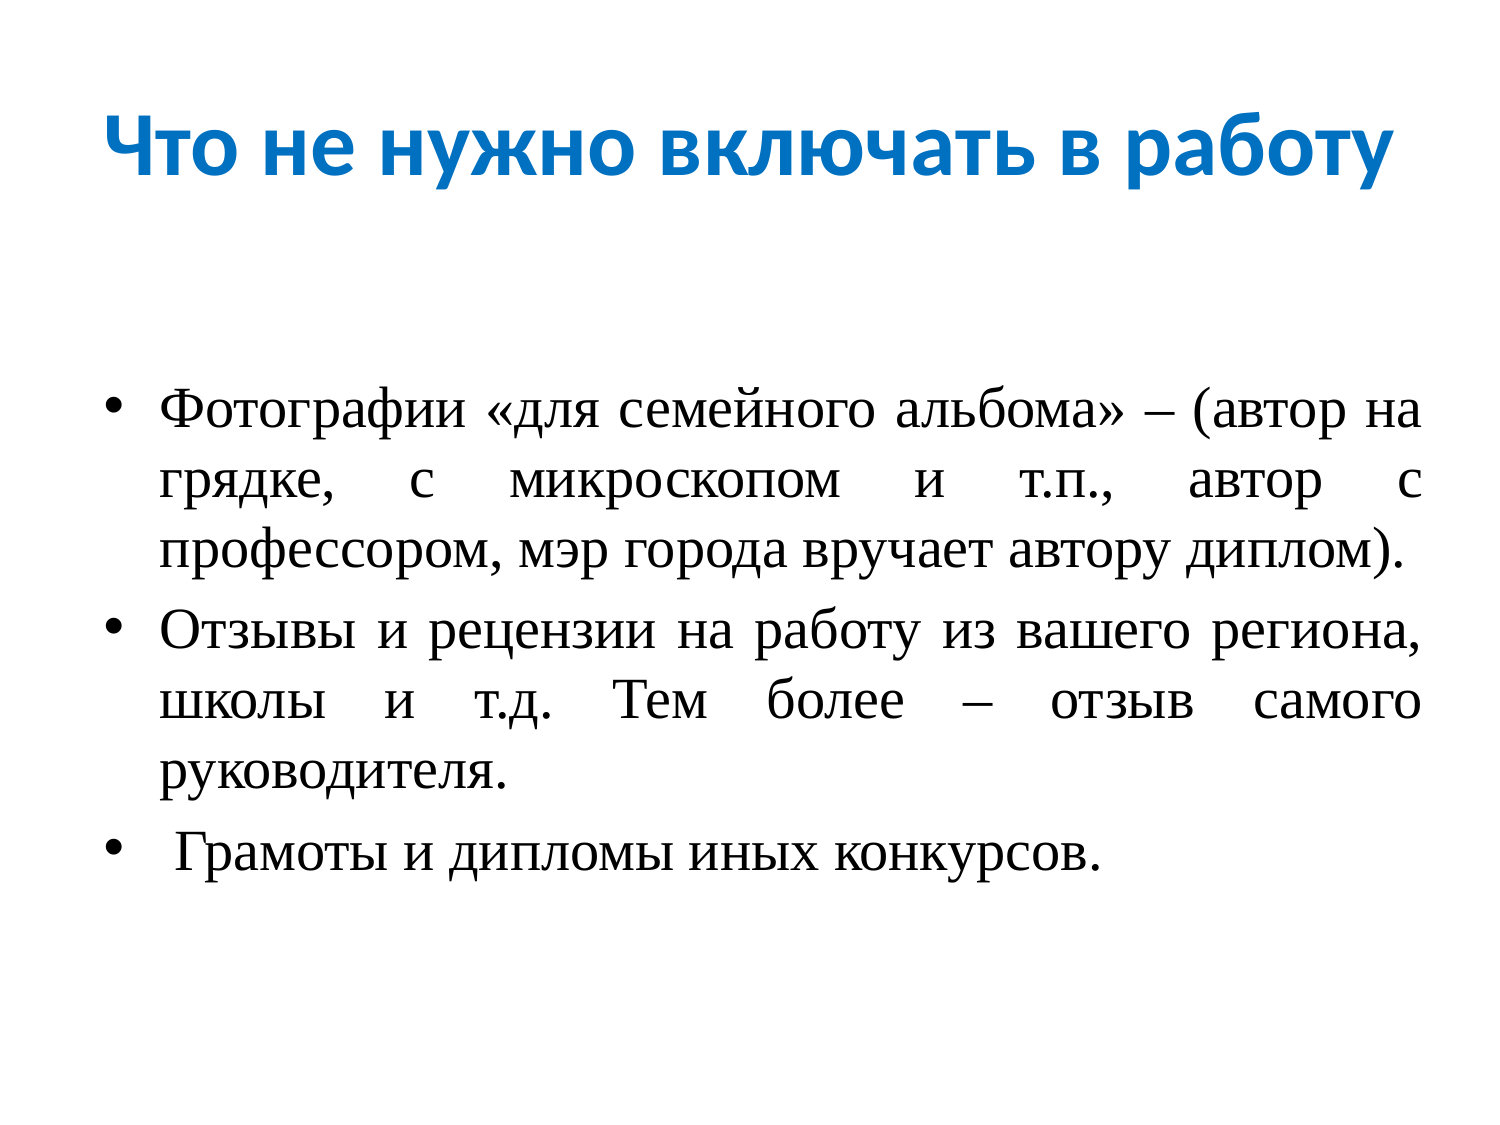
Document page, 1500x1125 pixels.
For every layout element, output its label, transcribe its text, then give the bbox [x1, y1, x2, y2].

title Что не нужно включать в работу [75, 45, 1425, 233]
list Фотографии «для семейного альбома» – (автор на грядке, с микроскопом и т.п., автор с профессором, мэр города вручает автору диплом). Отзывы и рецензии на работу из вашего региона, школы и т.д. Тем более – отзыв самого руководителя. Грамоты и дипломы иных конкурсов. [88, 361, 1439, 922]
